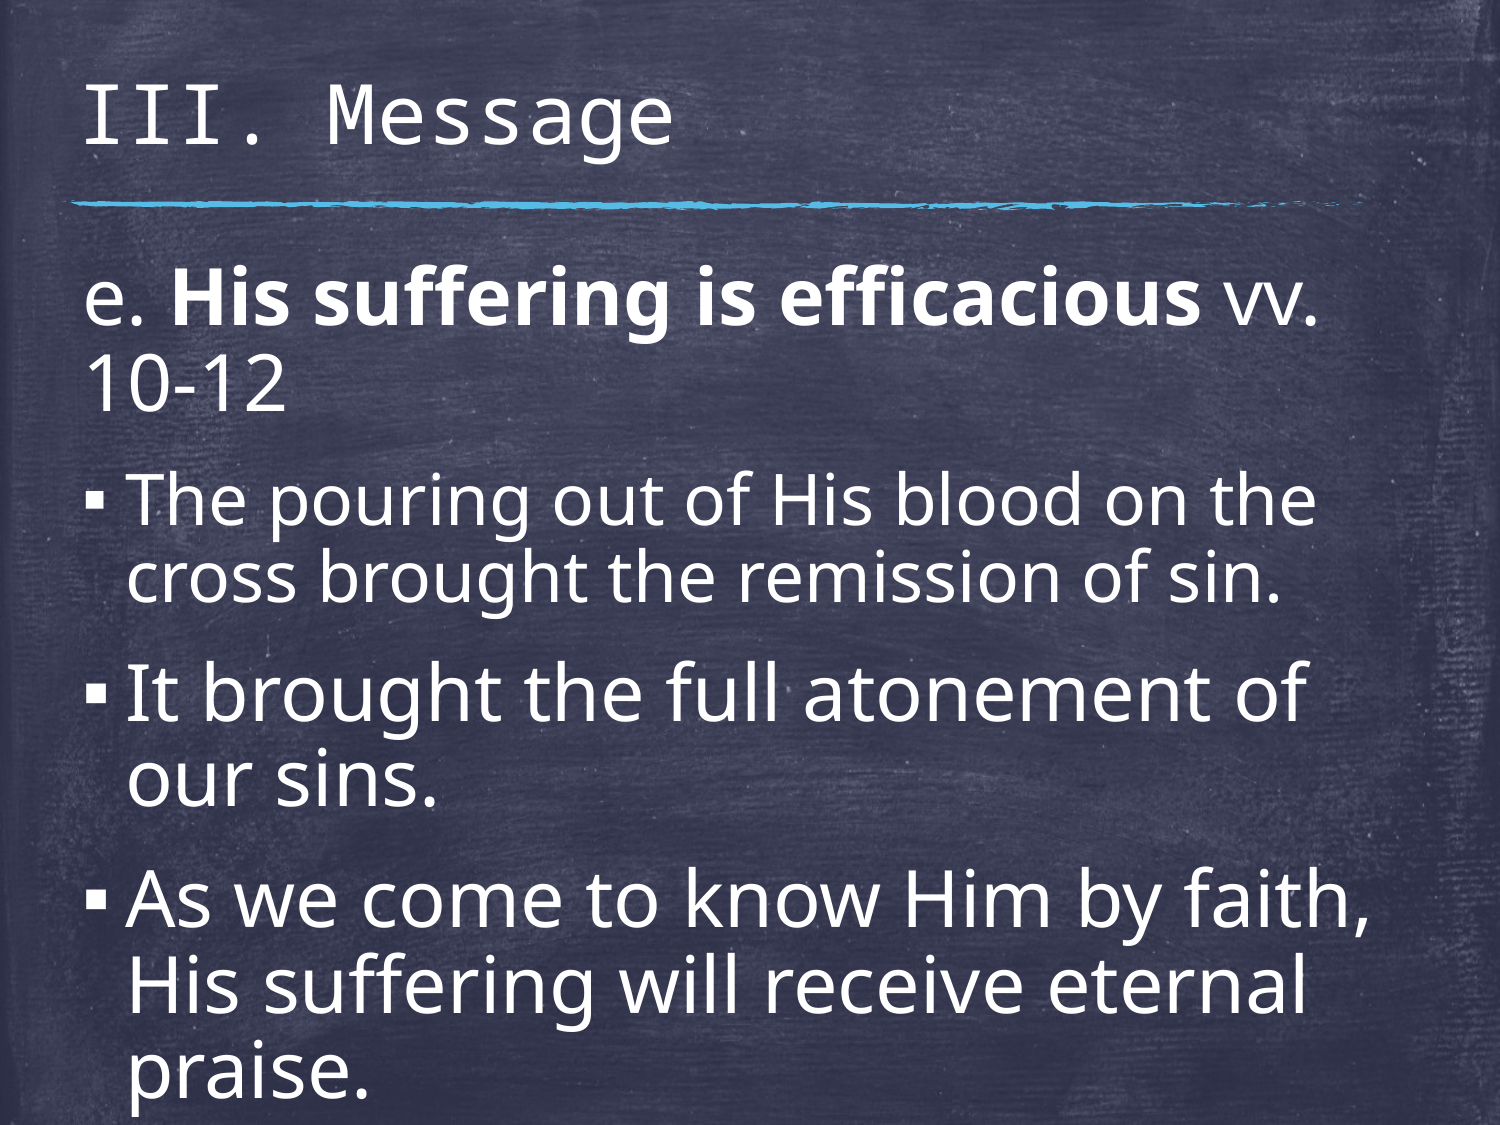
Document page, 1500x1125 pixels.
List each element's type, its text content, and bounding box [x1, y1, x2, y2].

list e. His suffering is efficacious vv. 10-12 The pouring out of His blood on the cross brought the remission of sin. It brought the full atonement of our sins. As we come to know Him by faith, His suffering will receive eternal praise. [67, 249, 1468, 1125]
title III. Message [62, 0, 1298, 171]
